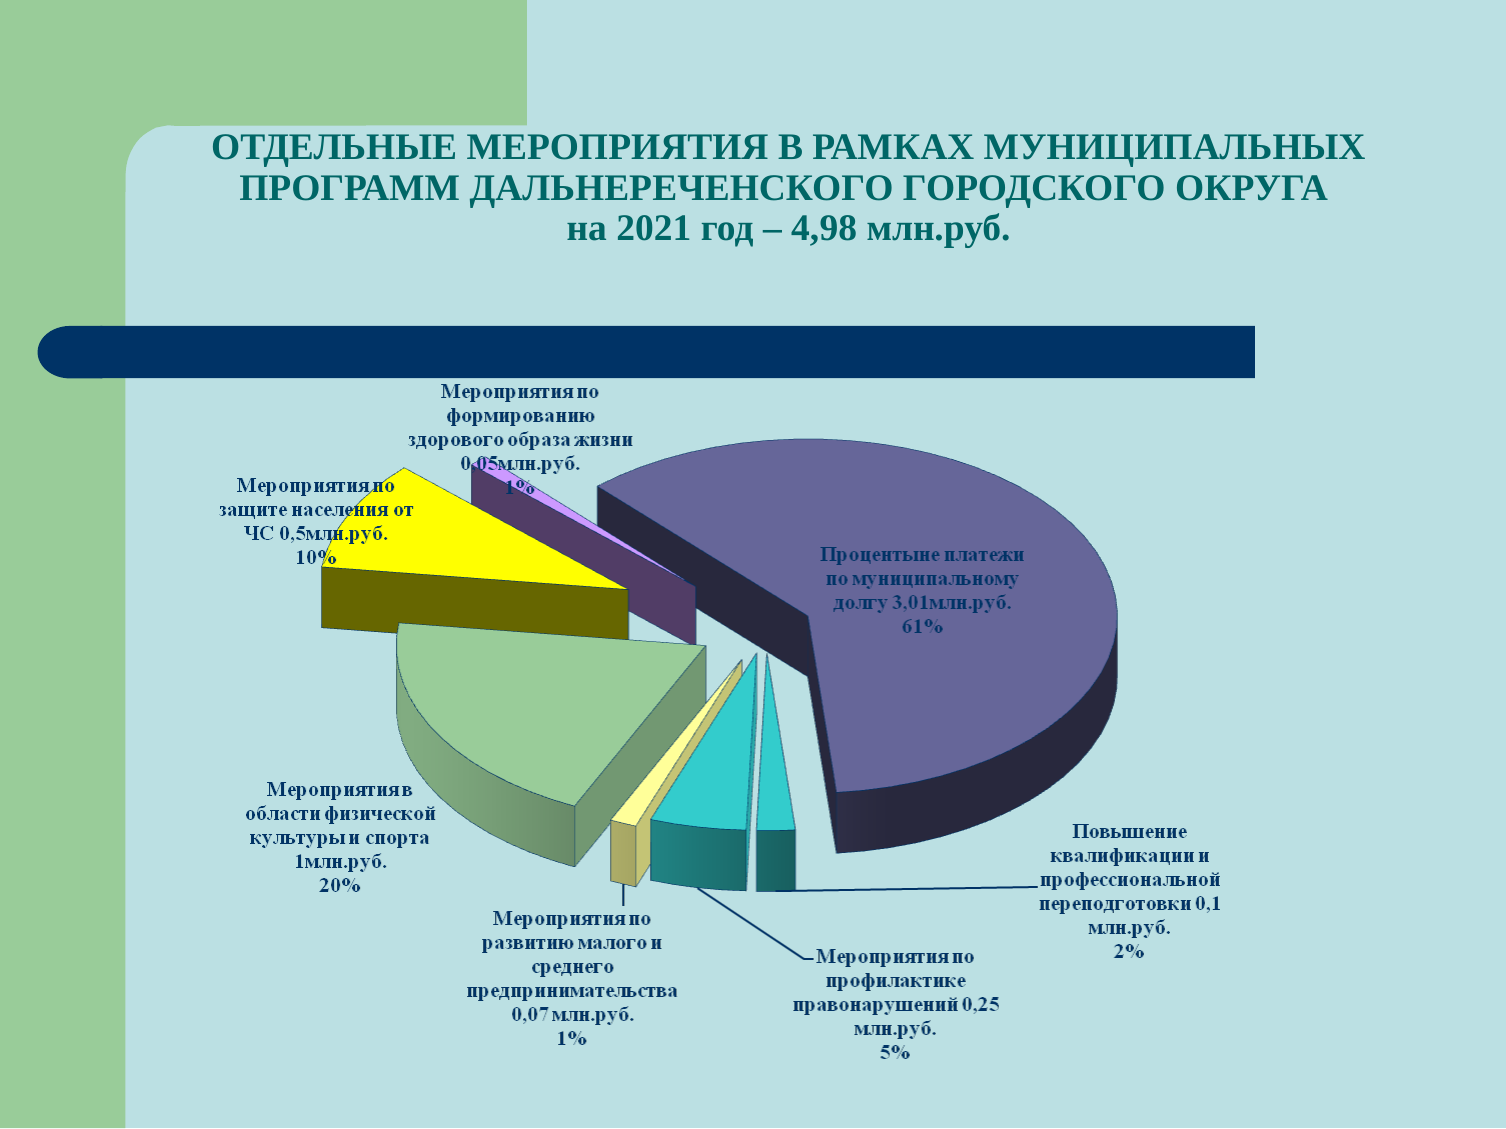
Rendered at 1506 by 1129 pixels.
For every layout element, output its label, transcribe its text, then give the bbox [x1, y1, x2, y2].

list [210, 310, 1407, 1067]
title ОТДЕЛЬНЫЕ МЕРОПРИЯТИЯ В РАМКАХ МУНИЦИПАЛЬНЫХ ПРОГРАММ ДАЛЬНЕРЕЧЕНСКОГО ГОРОДСКОГО ОКРУГА на 2021 год – 4,98 млн.руб. [135, 67, 1442, 257]
